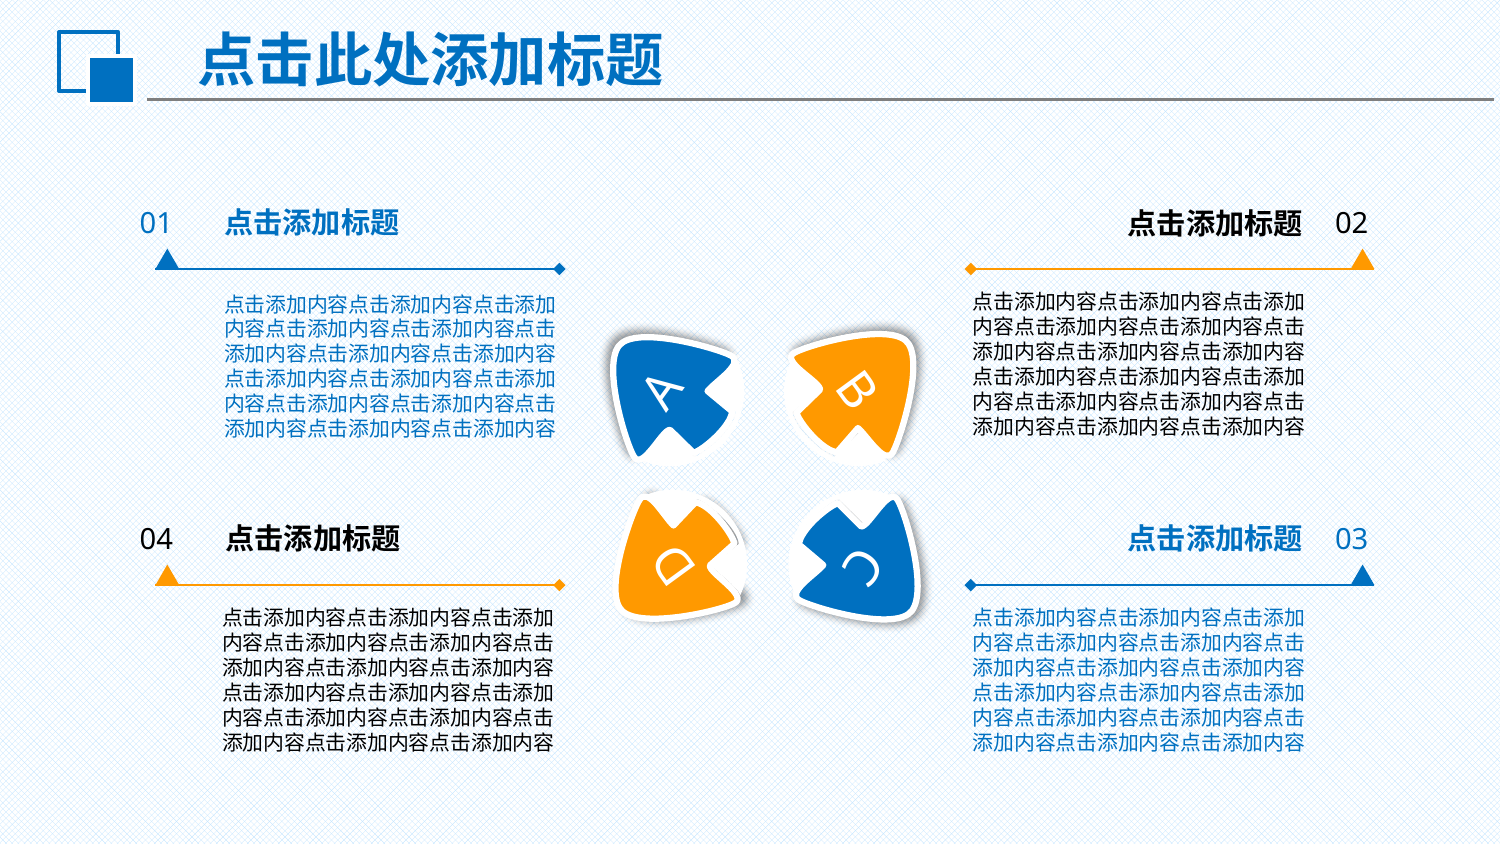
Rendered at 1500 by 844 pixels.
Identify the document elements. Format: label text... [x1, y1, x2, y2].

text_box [941, 197, 1385, 449]
text_box [86, 54, 137, 106]
text_box 点击此处添加标题 [183, 15, 1500, 109]
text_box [788, 489, 932, 635]
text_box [601, 489, 748, 634]
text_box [599, 321, 745, 467]
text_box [783, 320, 929, 467]
text_box [57, 30, 120, 93]
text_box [123, 197, 588, 451]
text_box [123, 513, 586, 765]
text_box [941, 513, 1385, 765]
